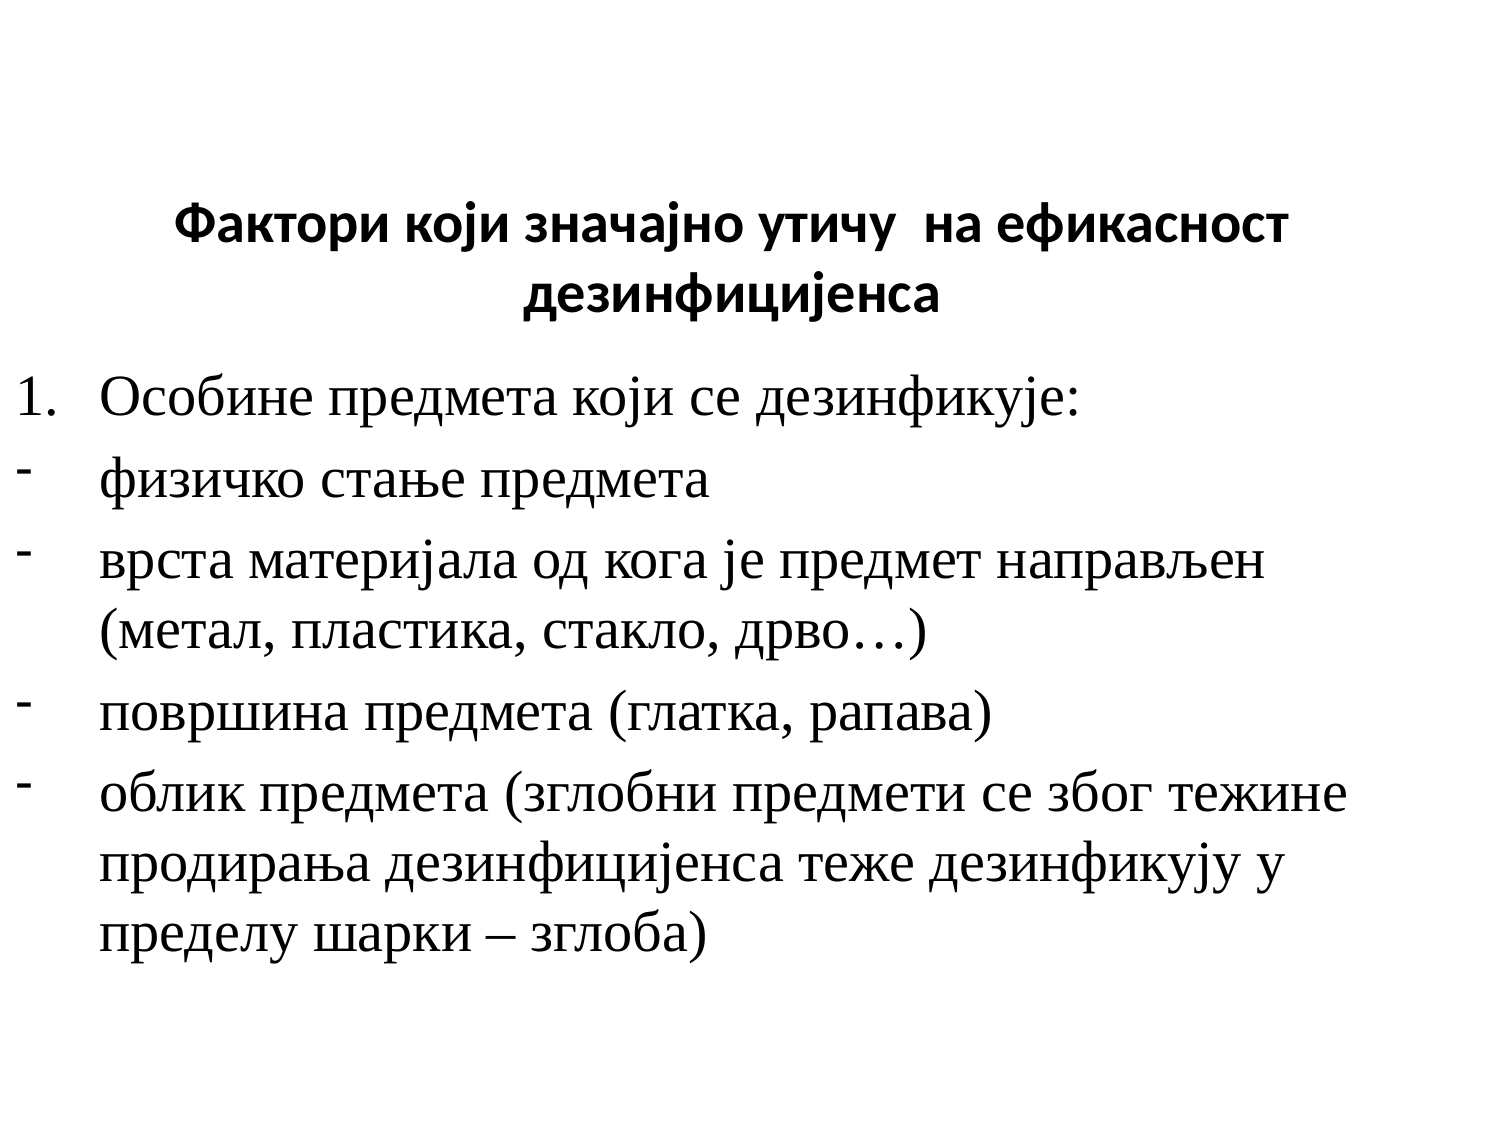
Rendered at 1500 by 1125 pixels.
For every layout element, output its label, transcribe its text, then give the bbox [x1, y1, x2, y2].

title Фактори који значајно утичу на ефикасност дезинфицијенса [0, 160, 1483, 349]
list Особине предмета који се дезинфикује: физичко стање предмета врста материјала од кога је предмет направљен (метал, пластика, стакло, дрво…) површина предмета (глатка, рапава) облик предмета (зглобни предмети се због тежине продирања дезинфицијенса теже дезинфикују у пределу шарки – зглоба) [0, 350, 1500, 1125]
